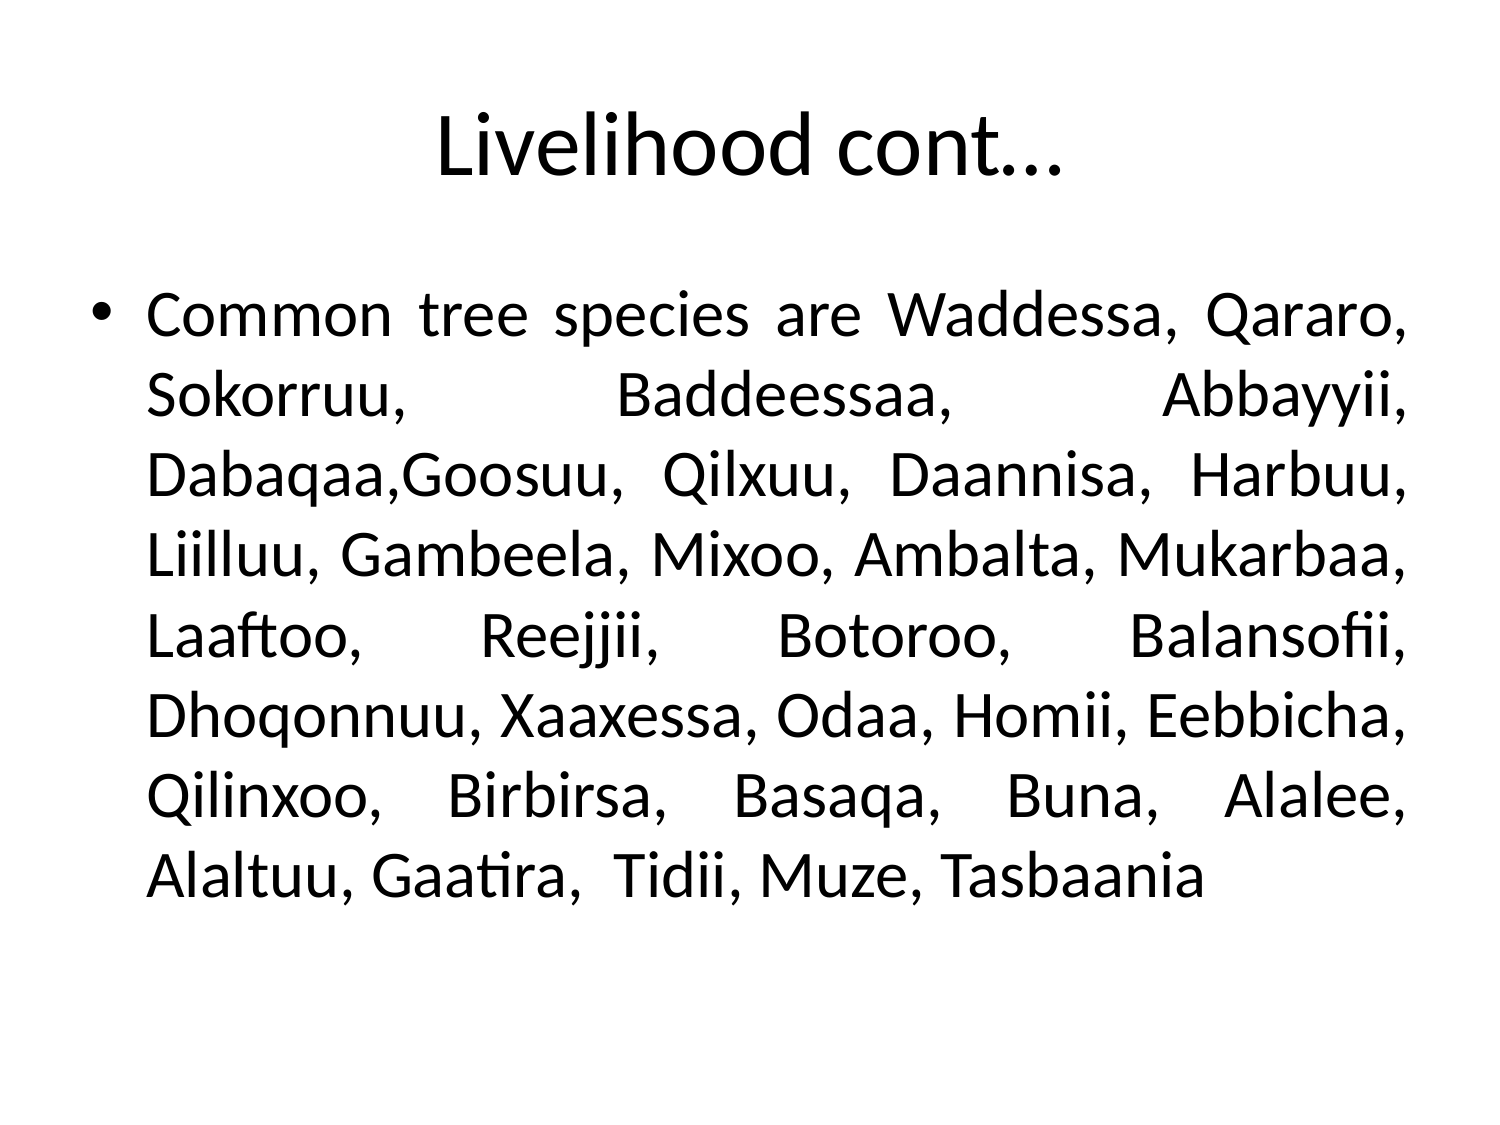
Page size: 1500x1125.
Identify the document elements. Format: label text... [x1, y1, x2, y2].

title Livelihood cont… [75, 45, 1425, 233]
list Common tree species are Waddessa, Qararo, Sokorruu, Baddeessaa, Abbayyii, Dabaqaa,Goosuu, Qilxuu, Daannisa, Harbuu, Liilluu, Gambeela, Mixoo, Ambalta, Mukarbaa, Laaftoo, Reejjii, Botoroo, Balansofii, Dhoqonnuu, Xaaxessa, Odaa, Homii, Eebbicha, Qilinxoo, Birbirsa, Basaqa, Buna, Alalee, Alaltuu, Gaatira, Tidii, Muze, Tasbaania [75, 262, 1425, 1005]
